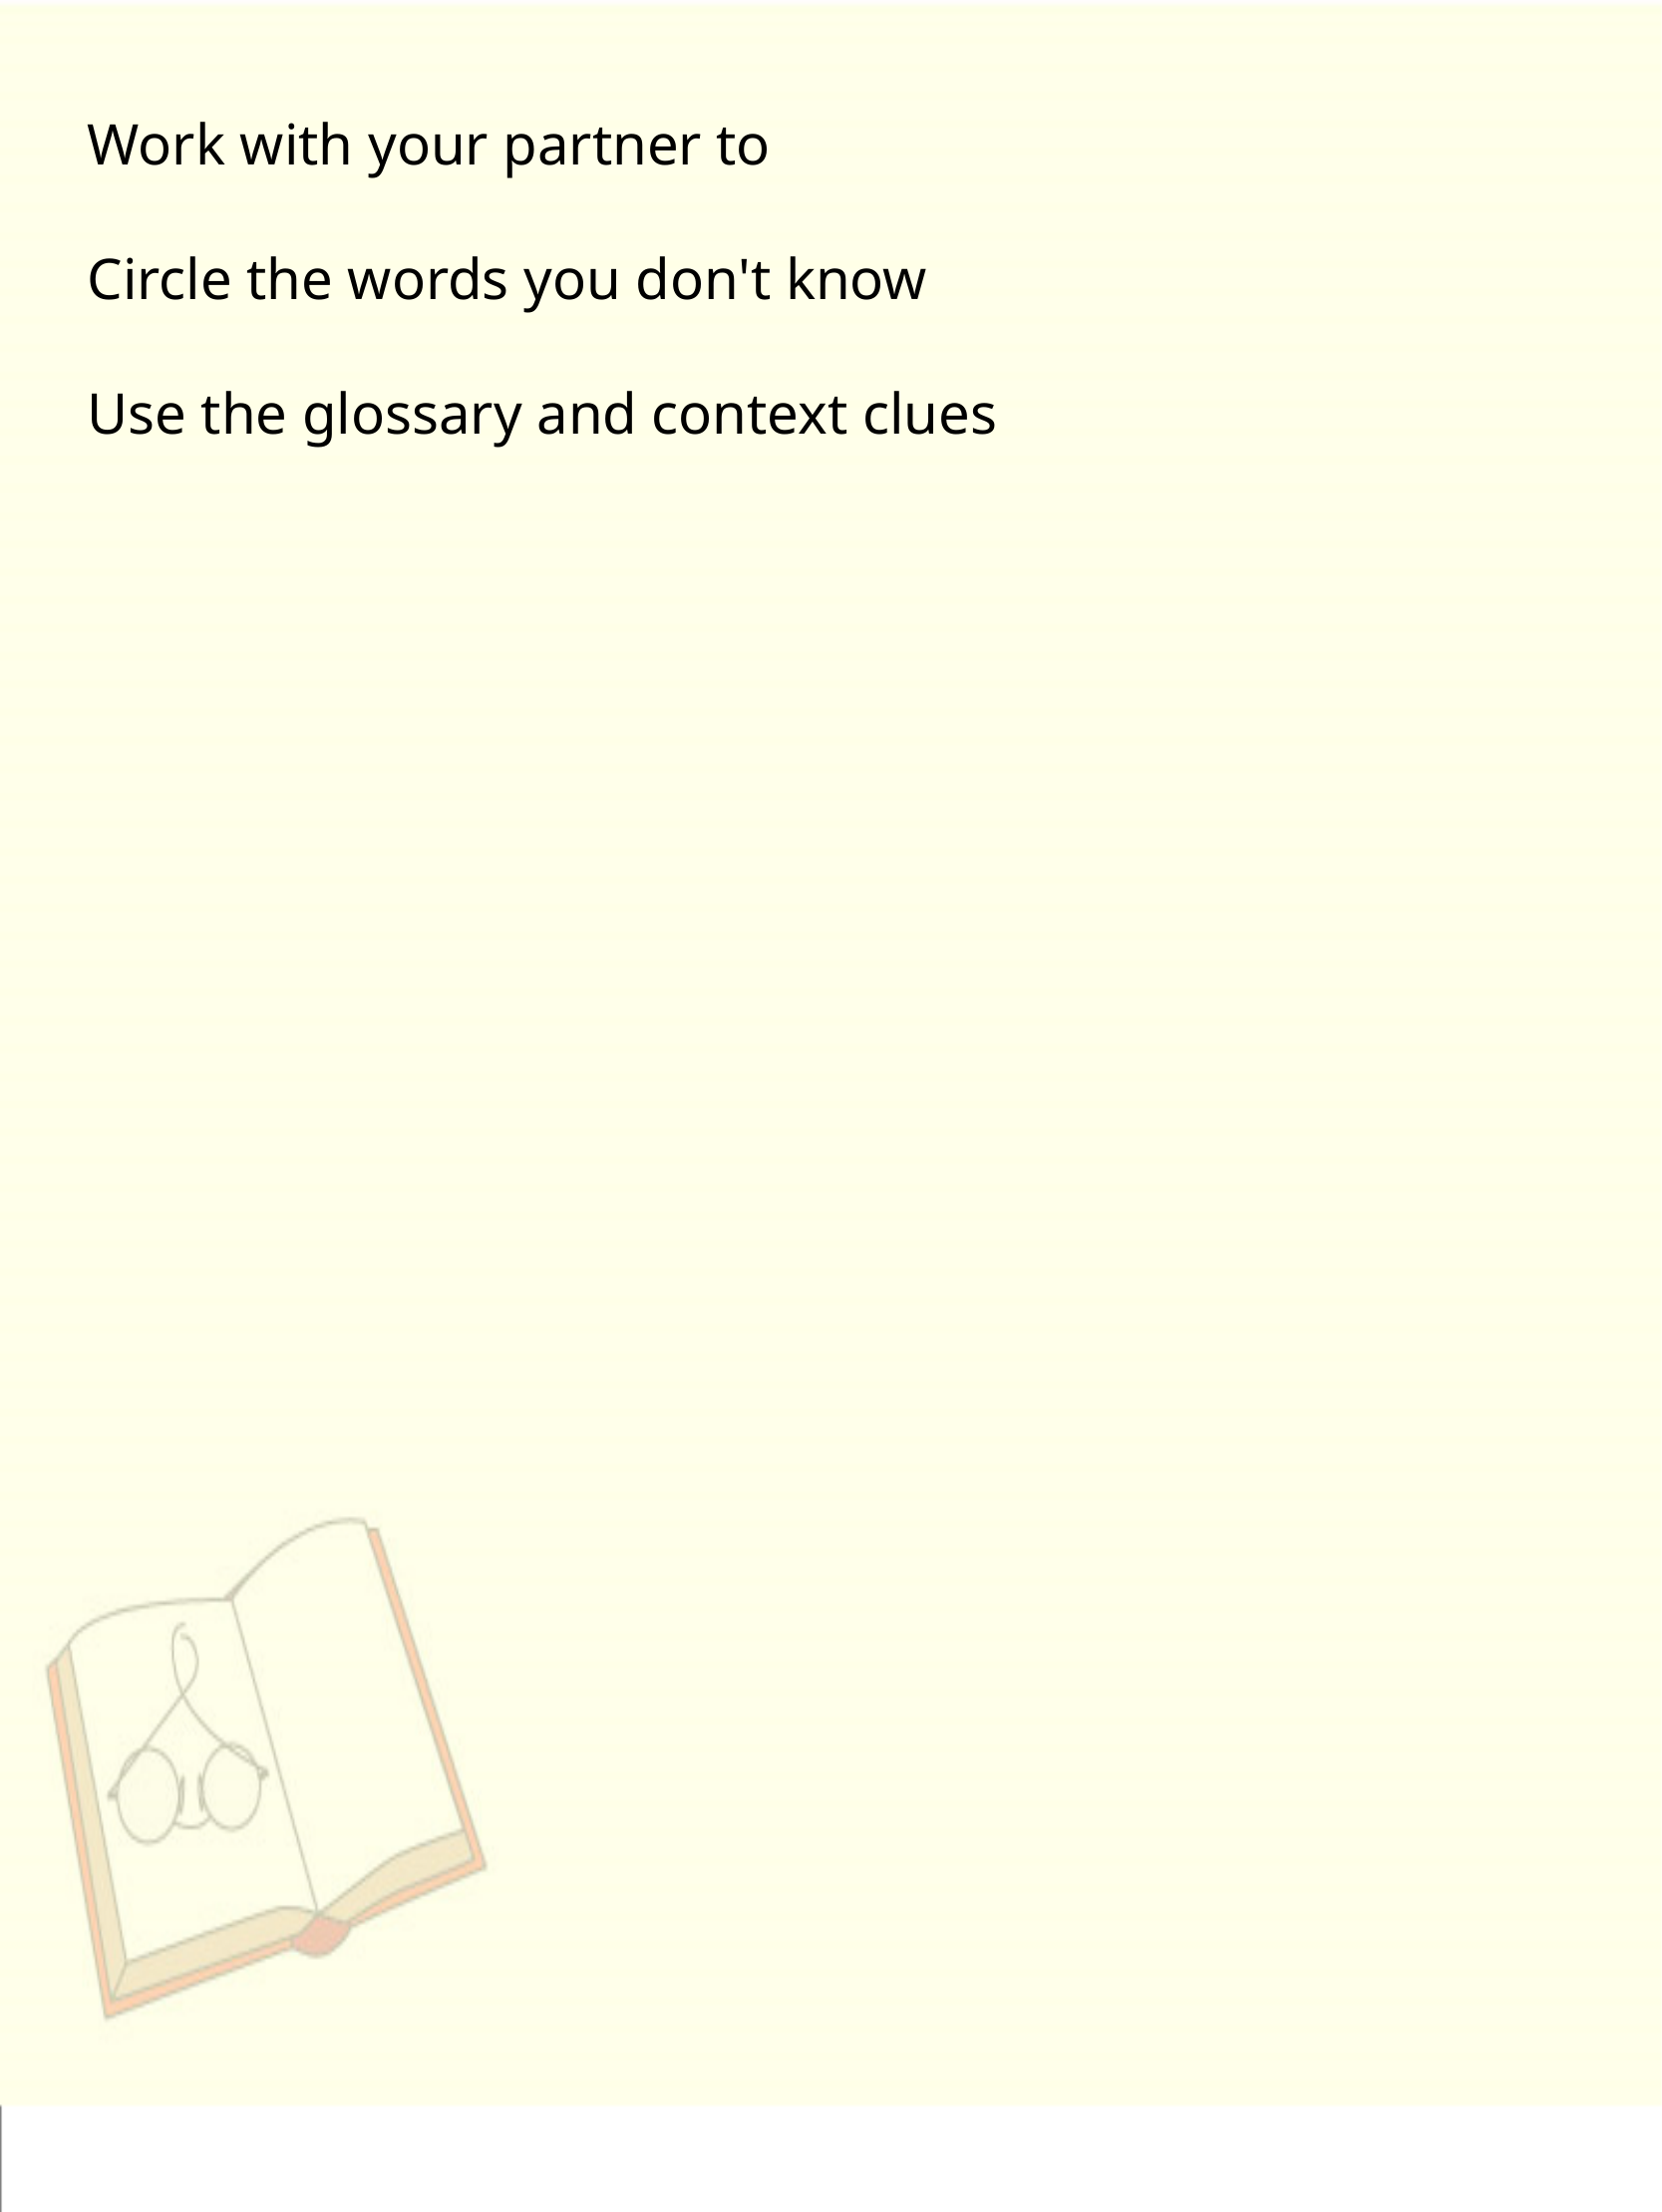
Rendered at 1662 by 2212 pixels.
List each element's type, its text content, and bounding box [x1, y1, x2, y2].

text_box Work with your partner to Circle the words you don't know Use the glossary and context clues [72, 102, 1635, 454]
picture [0, 0, 1662, 2212]
